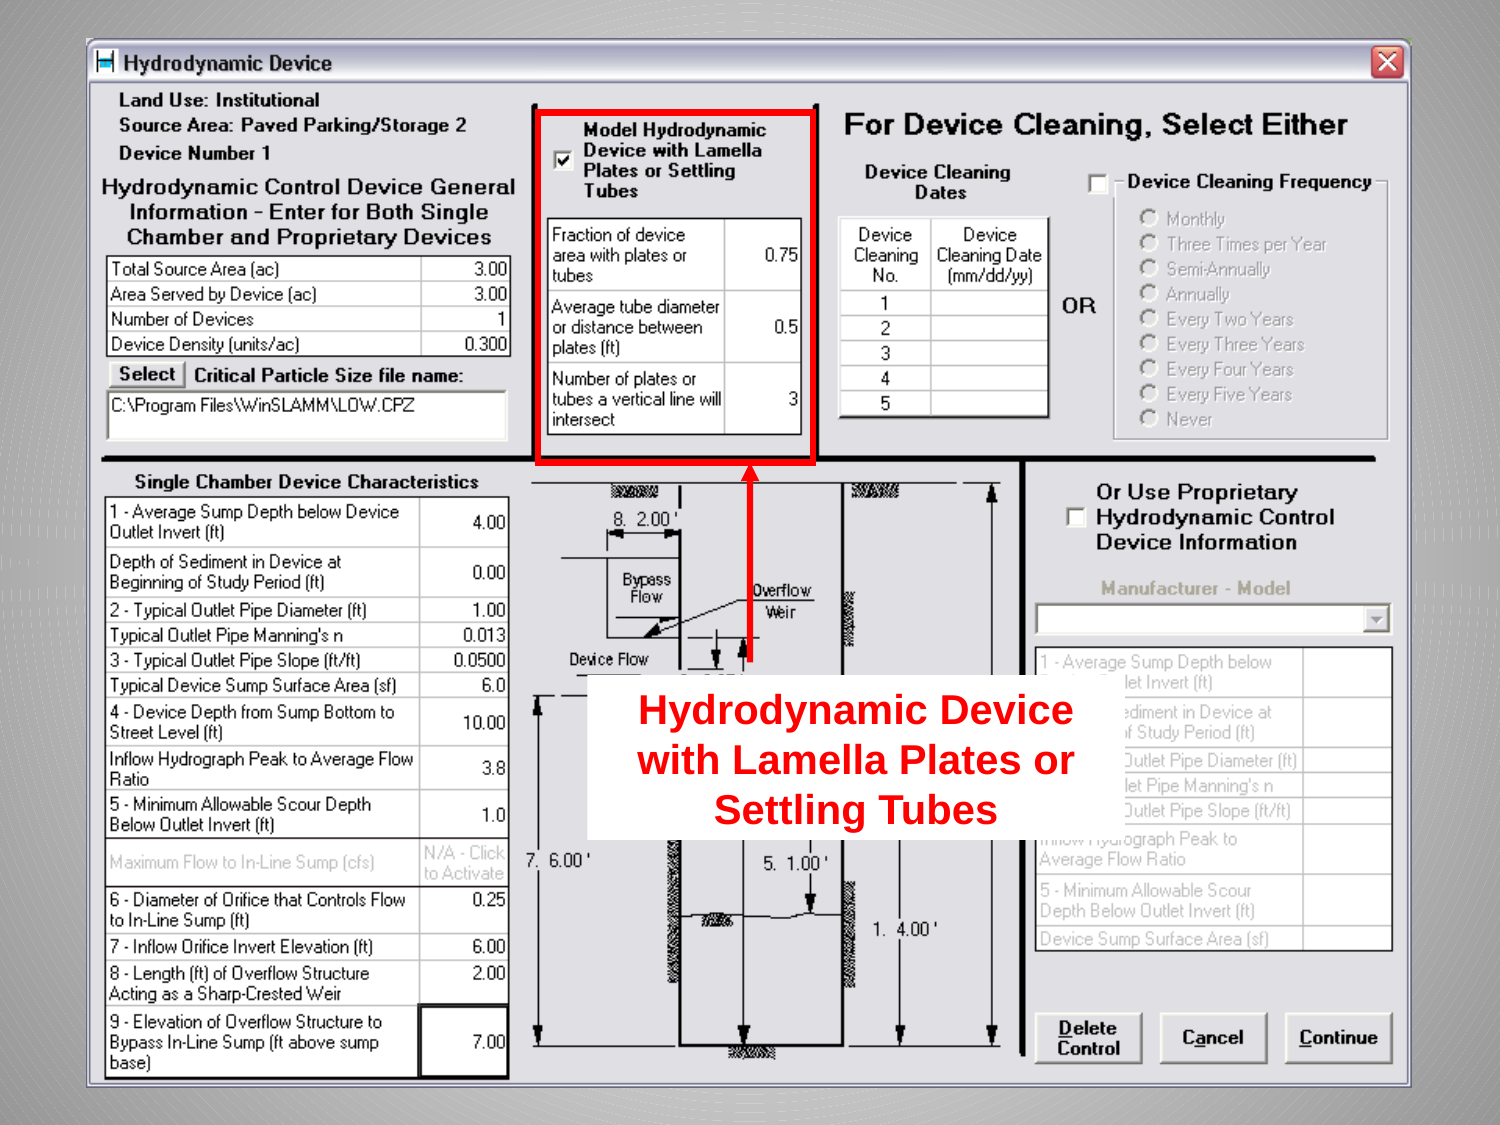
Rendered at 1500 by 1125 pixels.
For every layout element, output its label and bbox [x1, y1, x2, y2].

picture [86, 38, 1412, 1088]
